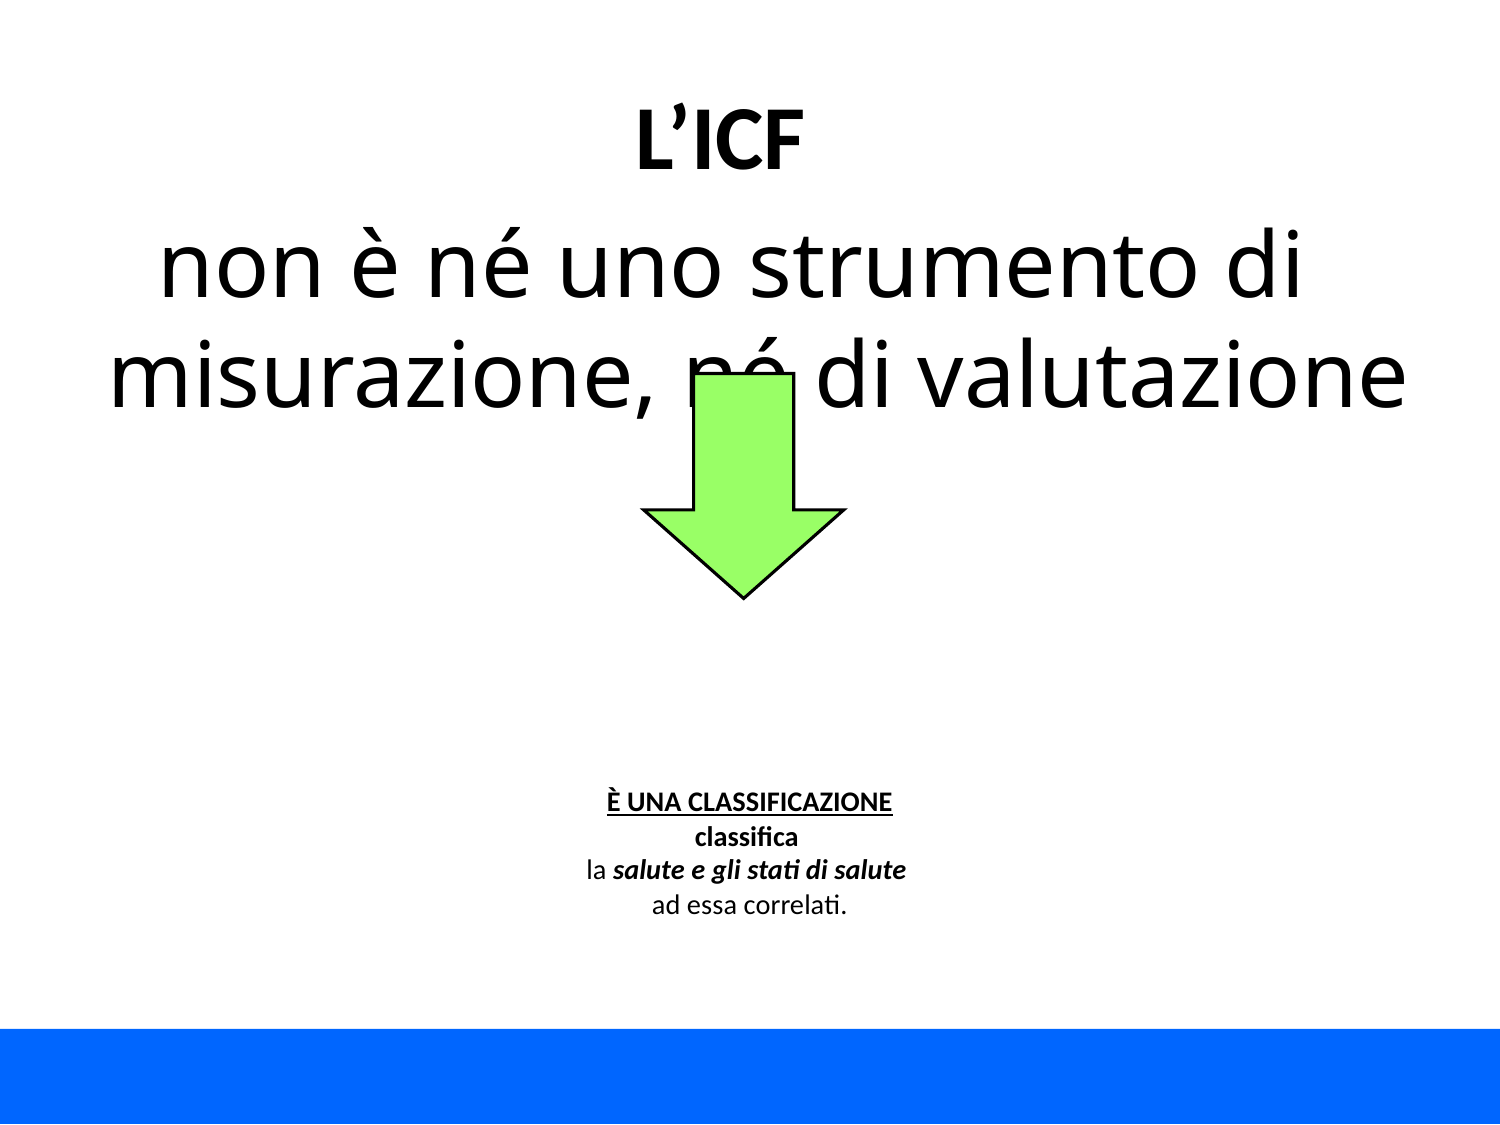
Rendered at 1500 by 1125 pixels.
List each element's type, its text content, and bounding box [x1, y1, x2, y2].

list L’ICF non è né uno strumento di misurazione, né di valutazione . [0, 70, 1463, 551]
text_box [643, 373, 844, 599]
text_box [0, 1028, 1500, 1124]
title È UNA CLASSIFICAZIONE classifica la salute e gli stati di salute ad essa correlati. [0, 774, 1500, 963]
